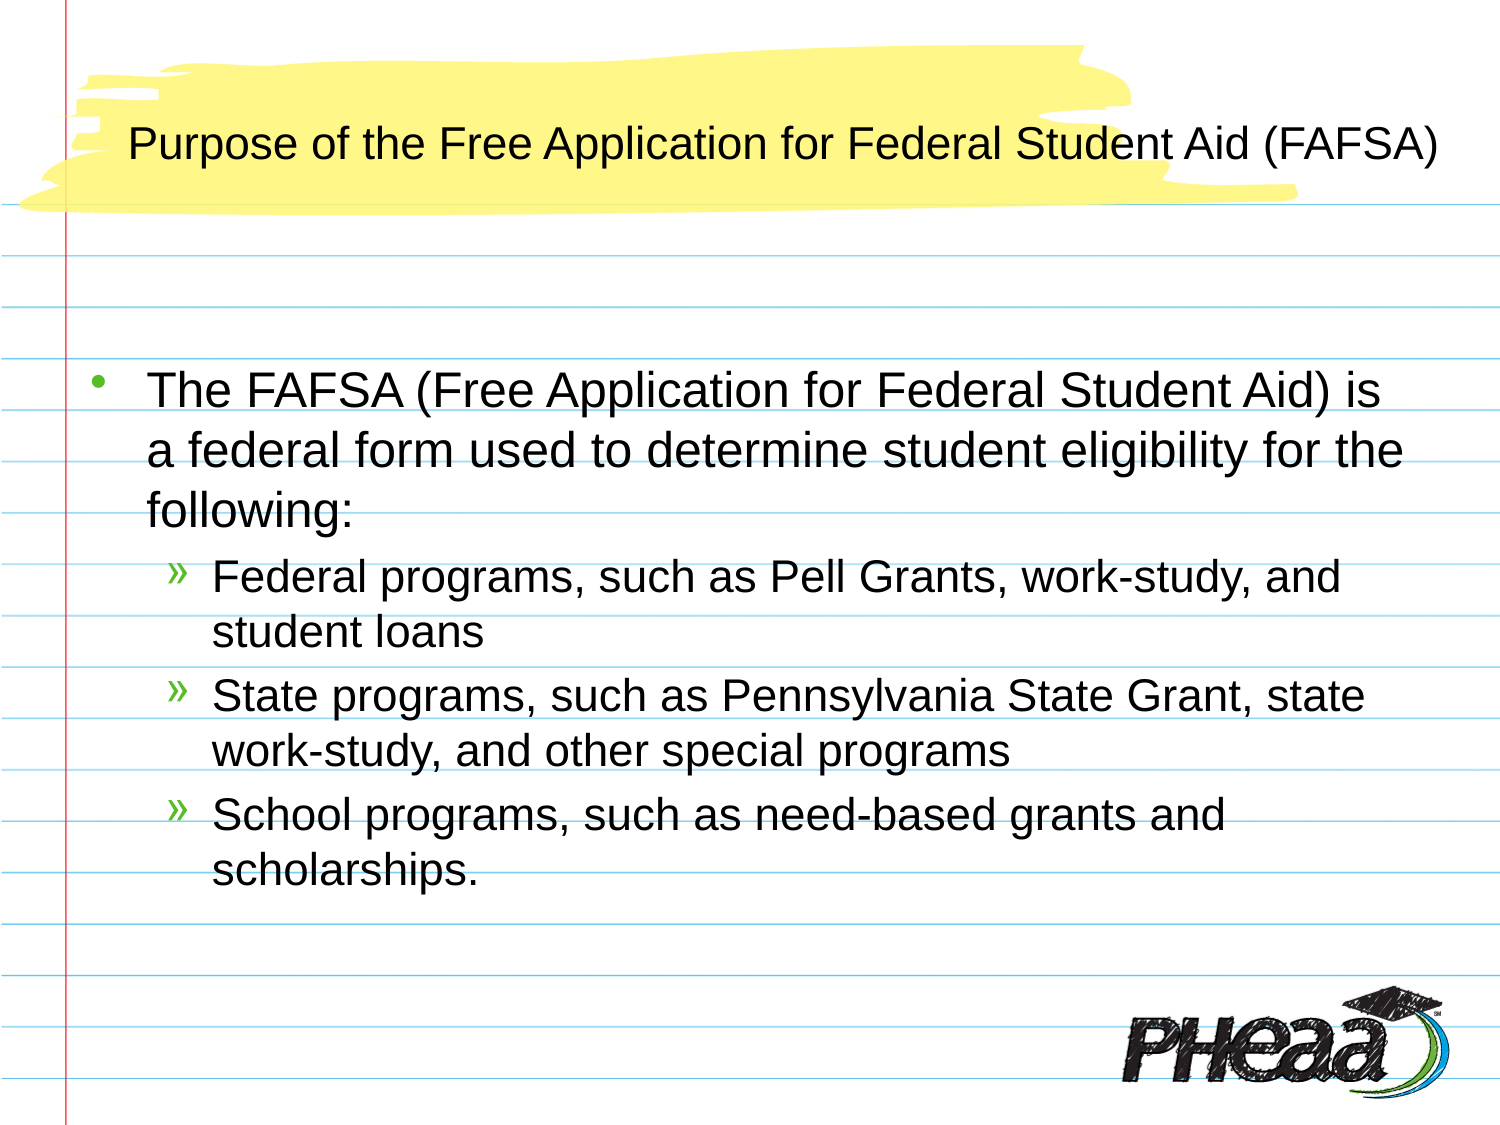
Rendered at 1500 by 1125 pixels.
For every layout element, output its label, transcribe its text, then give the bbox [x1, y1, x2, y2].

title Purpose of the Free Application for Federal Student Aid (FAFSA) [112, 82, 1463, 200]
picture [0, 0, 1500, 1125]
list The FAFSA (Free Application for Federal Student Aid) is a federal form used to determine student eligibility for the following: Federal programs, such as Pell Grants, work-study, and student loans State programs, such as Pennsylvania State Grant, state work-study, and other special programs School programs, such as need-based grants and scholarships. [75, 350, 1425, 1005]
